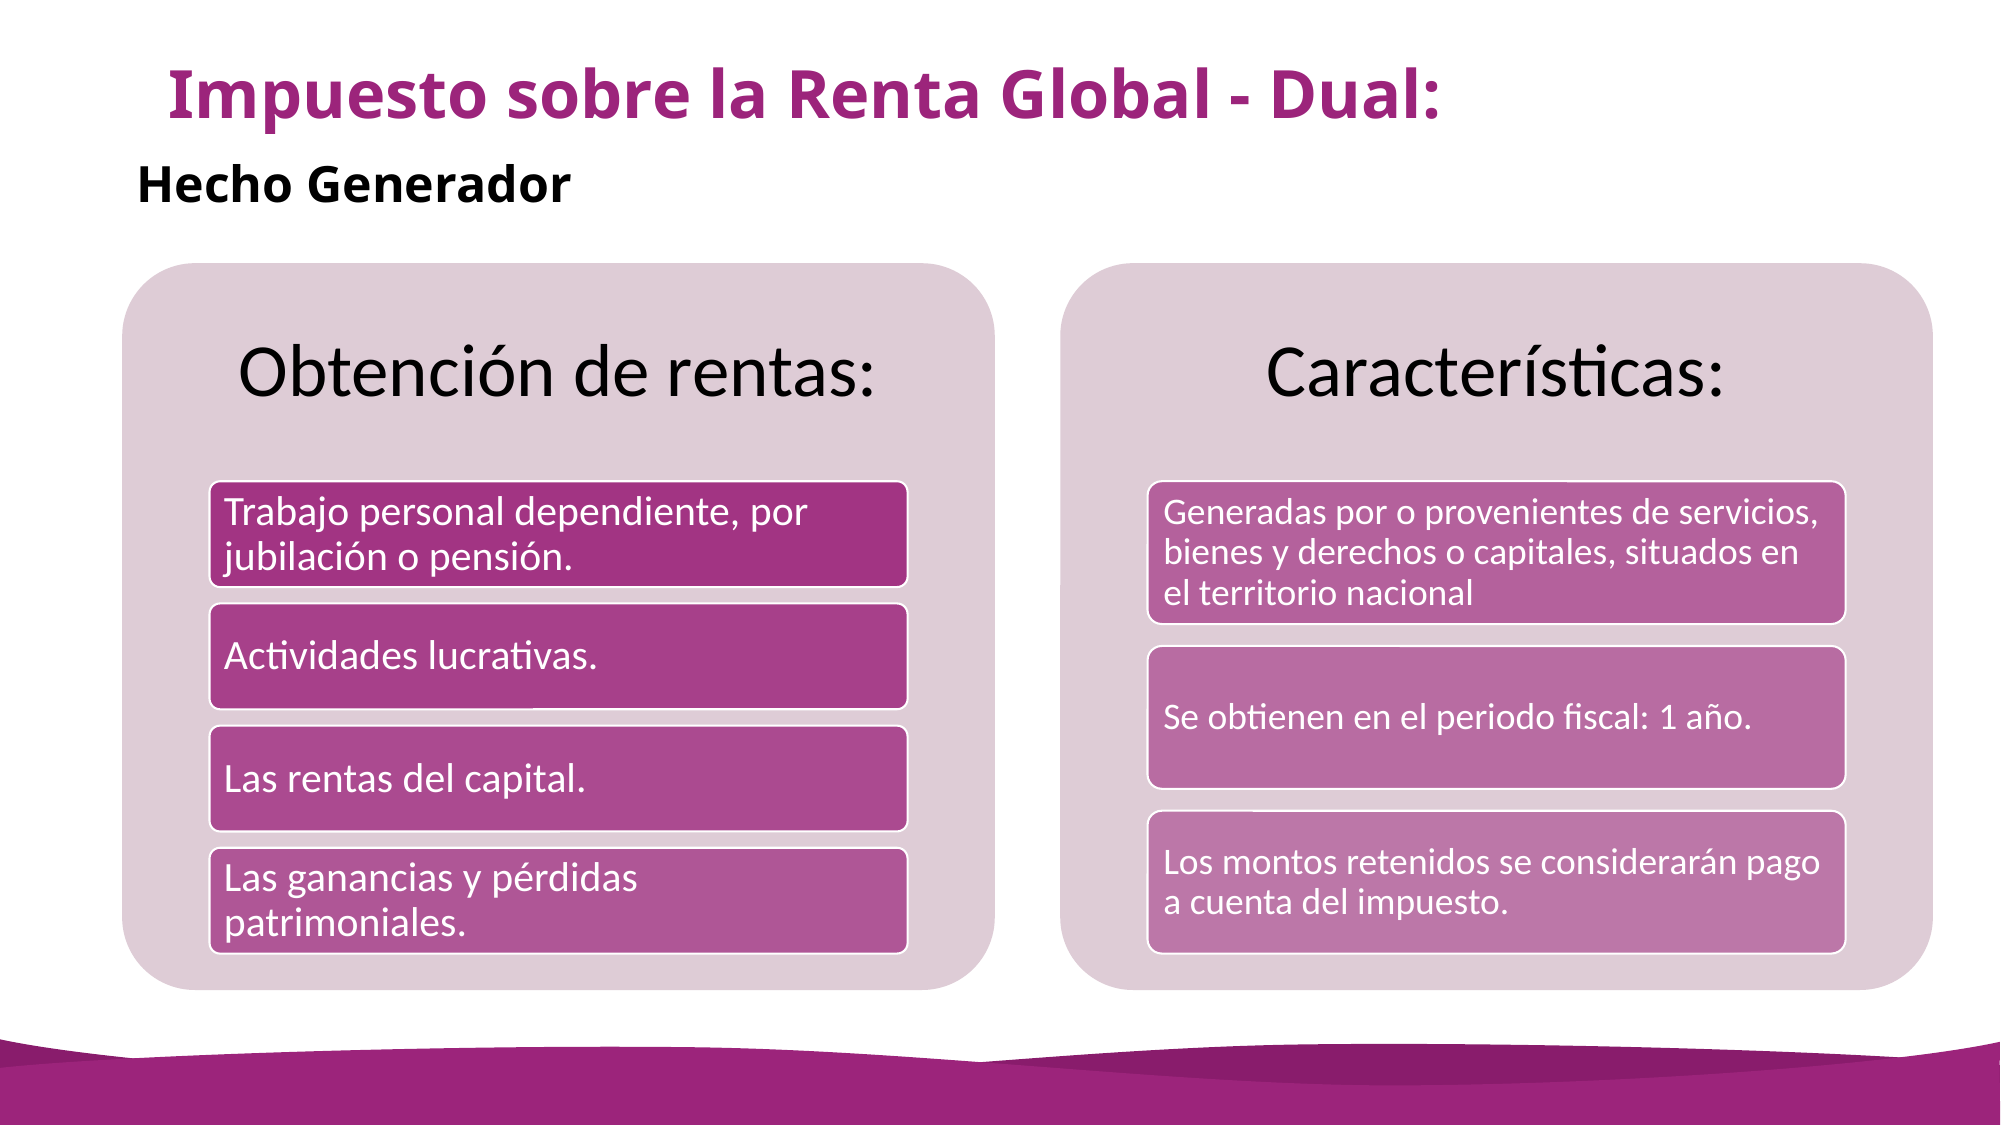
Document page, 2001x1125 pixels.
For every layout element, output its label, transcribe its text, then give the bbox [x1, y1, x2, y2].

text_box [121, 263, 1934, 990]
list Hecho Generador [121, 152, 1934, 238]
title Impuesto sobre la Renta Global - Dual: [153, 41, 1879, 153]
